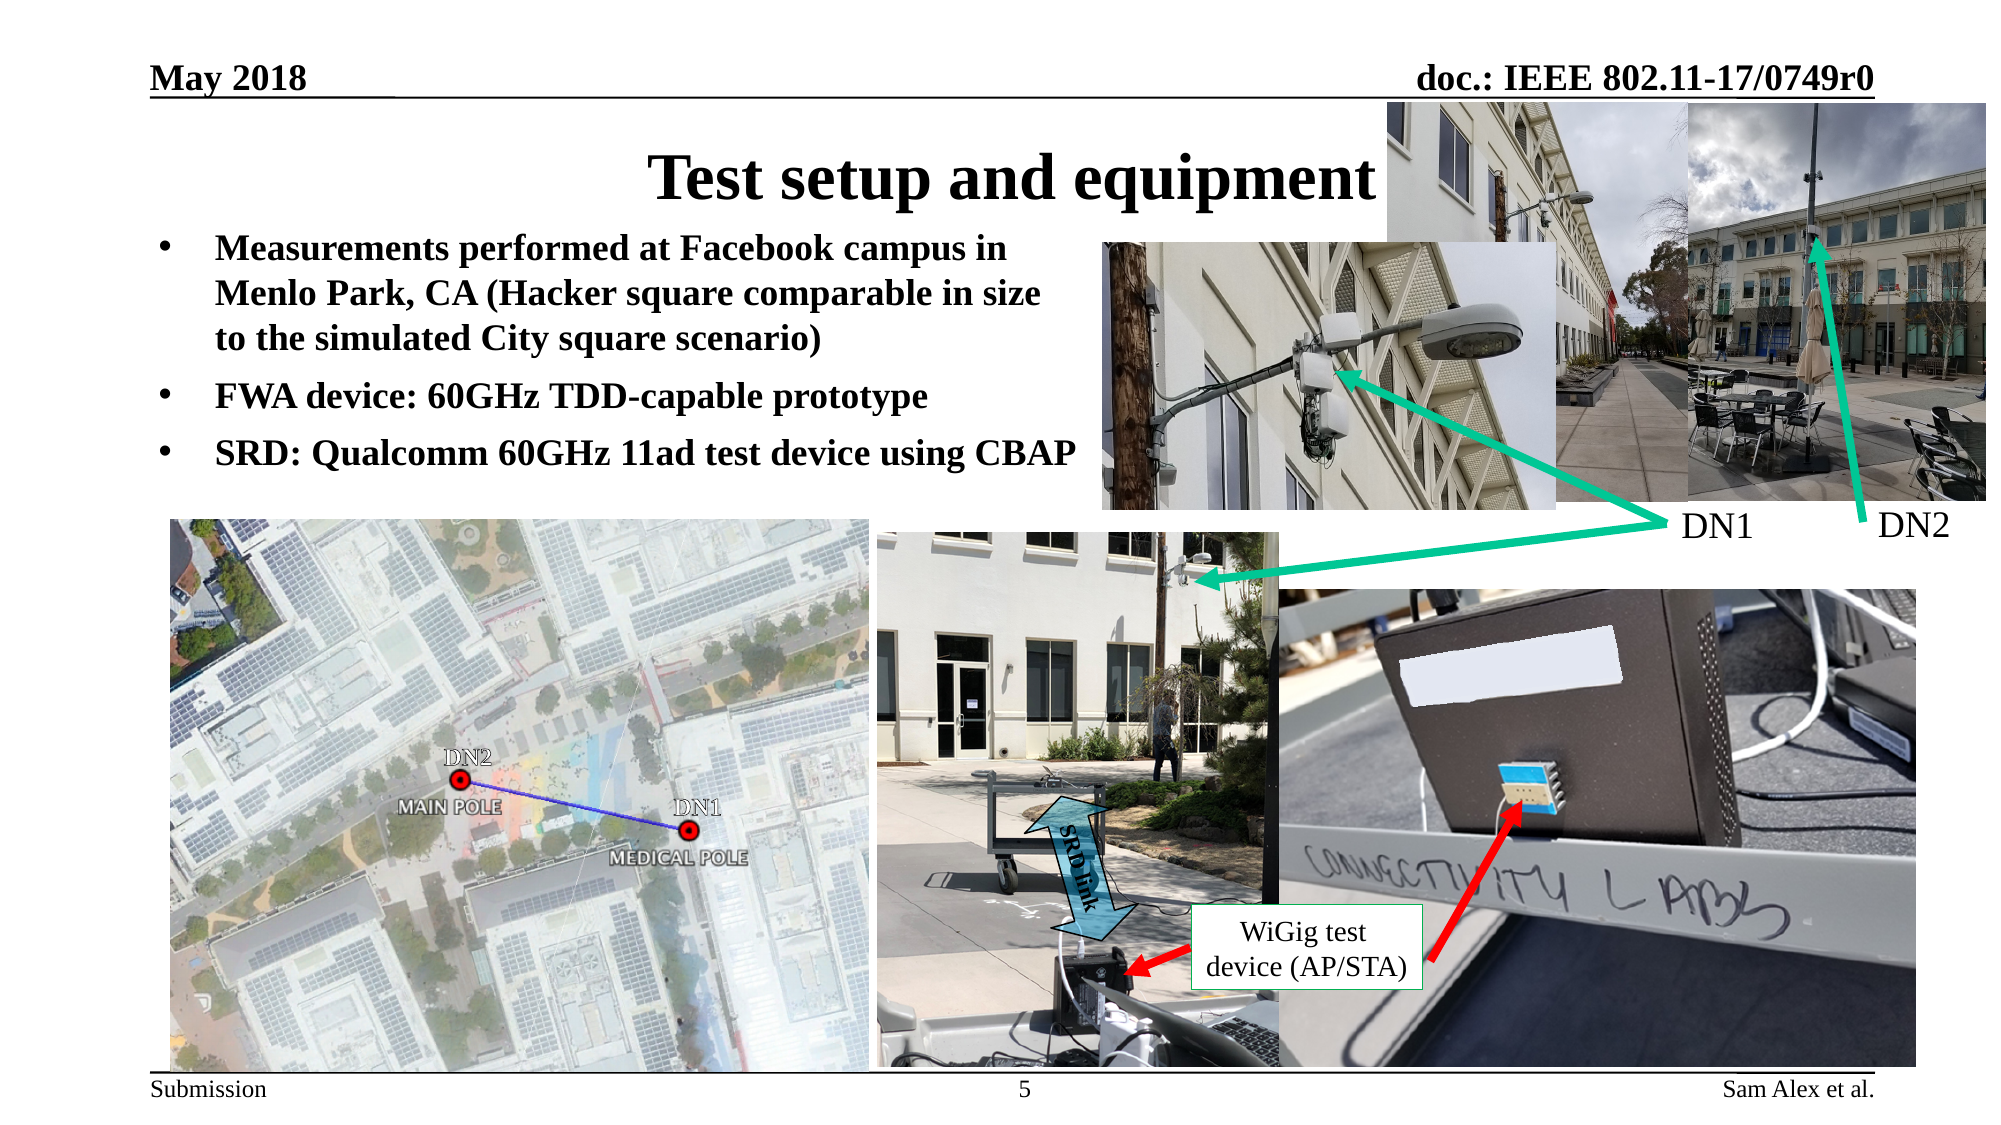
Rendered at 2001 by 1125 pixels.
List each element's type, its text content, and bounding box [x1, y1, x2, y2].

text_box DN1 [1672, 510, 1796, 554]
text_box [1815, 236, 1863, 523]
slide_number 5 [936, 1075, 1113, 1111]
title Test setup and equipment [149, 97, 1876, 248]
footer Sam Alex et al. [1169, 1074, 1876, 1111]
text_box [1430, 799, 1523, 962]
picture [877, 532, 1917, 1068]
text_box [1193, 523, 1668, 583]
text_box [1334, 370, 1668, 525]
text_box DN2 [1863, 510, 1966, 552]
picture [1102, 102, 1986, 510]
list Measurements performed at Facebook campus in Menlo Park, CA (Hacker square comparable in size to the simulated City square scenario) FWA device: 60GHz TDD-capable prototype SRD: Qualcomm 60GHz 11ad test device using CBAP [143, 215, 1097, 930]
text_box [1122, 947, 1191, 976]
picture [170, 519, 870, 1072]
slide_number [149, 59, 750, 98]
